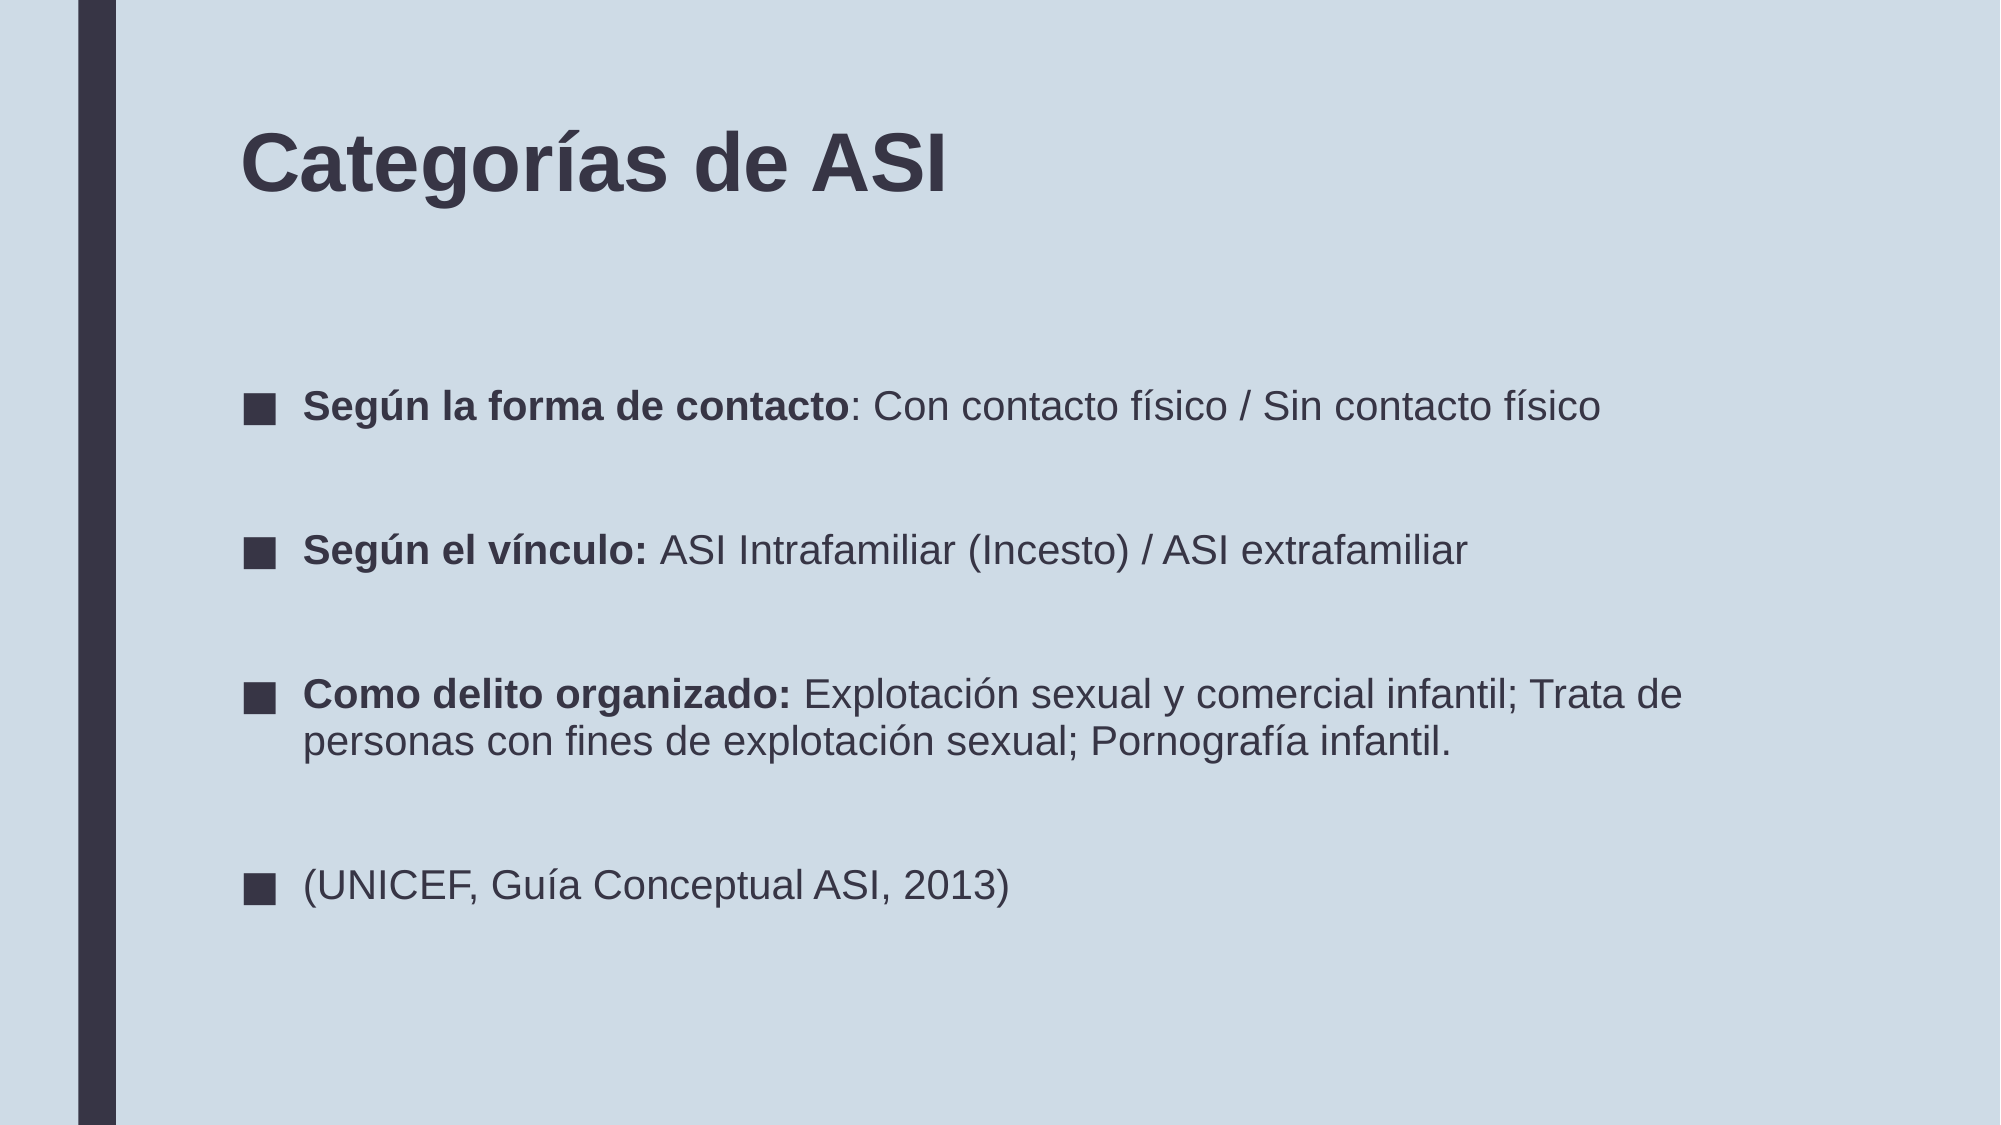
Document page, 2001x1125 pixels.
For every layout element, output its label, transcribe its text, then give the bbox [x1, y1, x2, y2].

title Categorías de ASI [225, 112, 1800, 357]
list Según la forma de contacto: Con contacto físico / Sin contacto físico Según el vínculo: ASI Intrafamiliar (Incesto) / ASI extrafamiliar Como delito organizado: Explotación sexual y comercial infantil; Trata de personas con fines de explotación sexual; Pornografía infantil. (UNICEF, Guía Conceptual ASI, 2013) [225, 375, 1800, 963]
